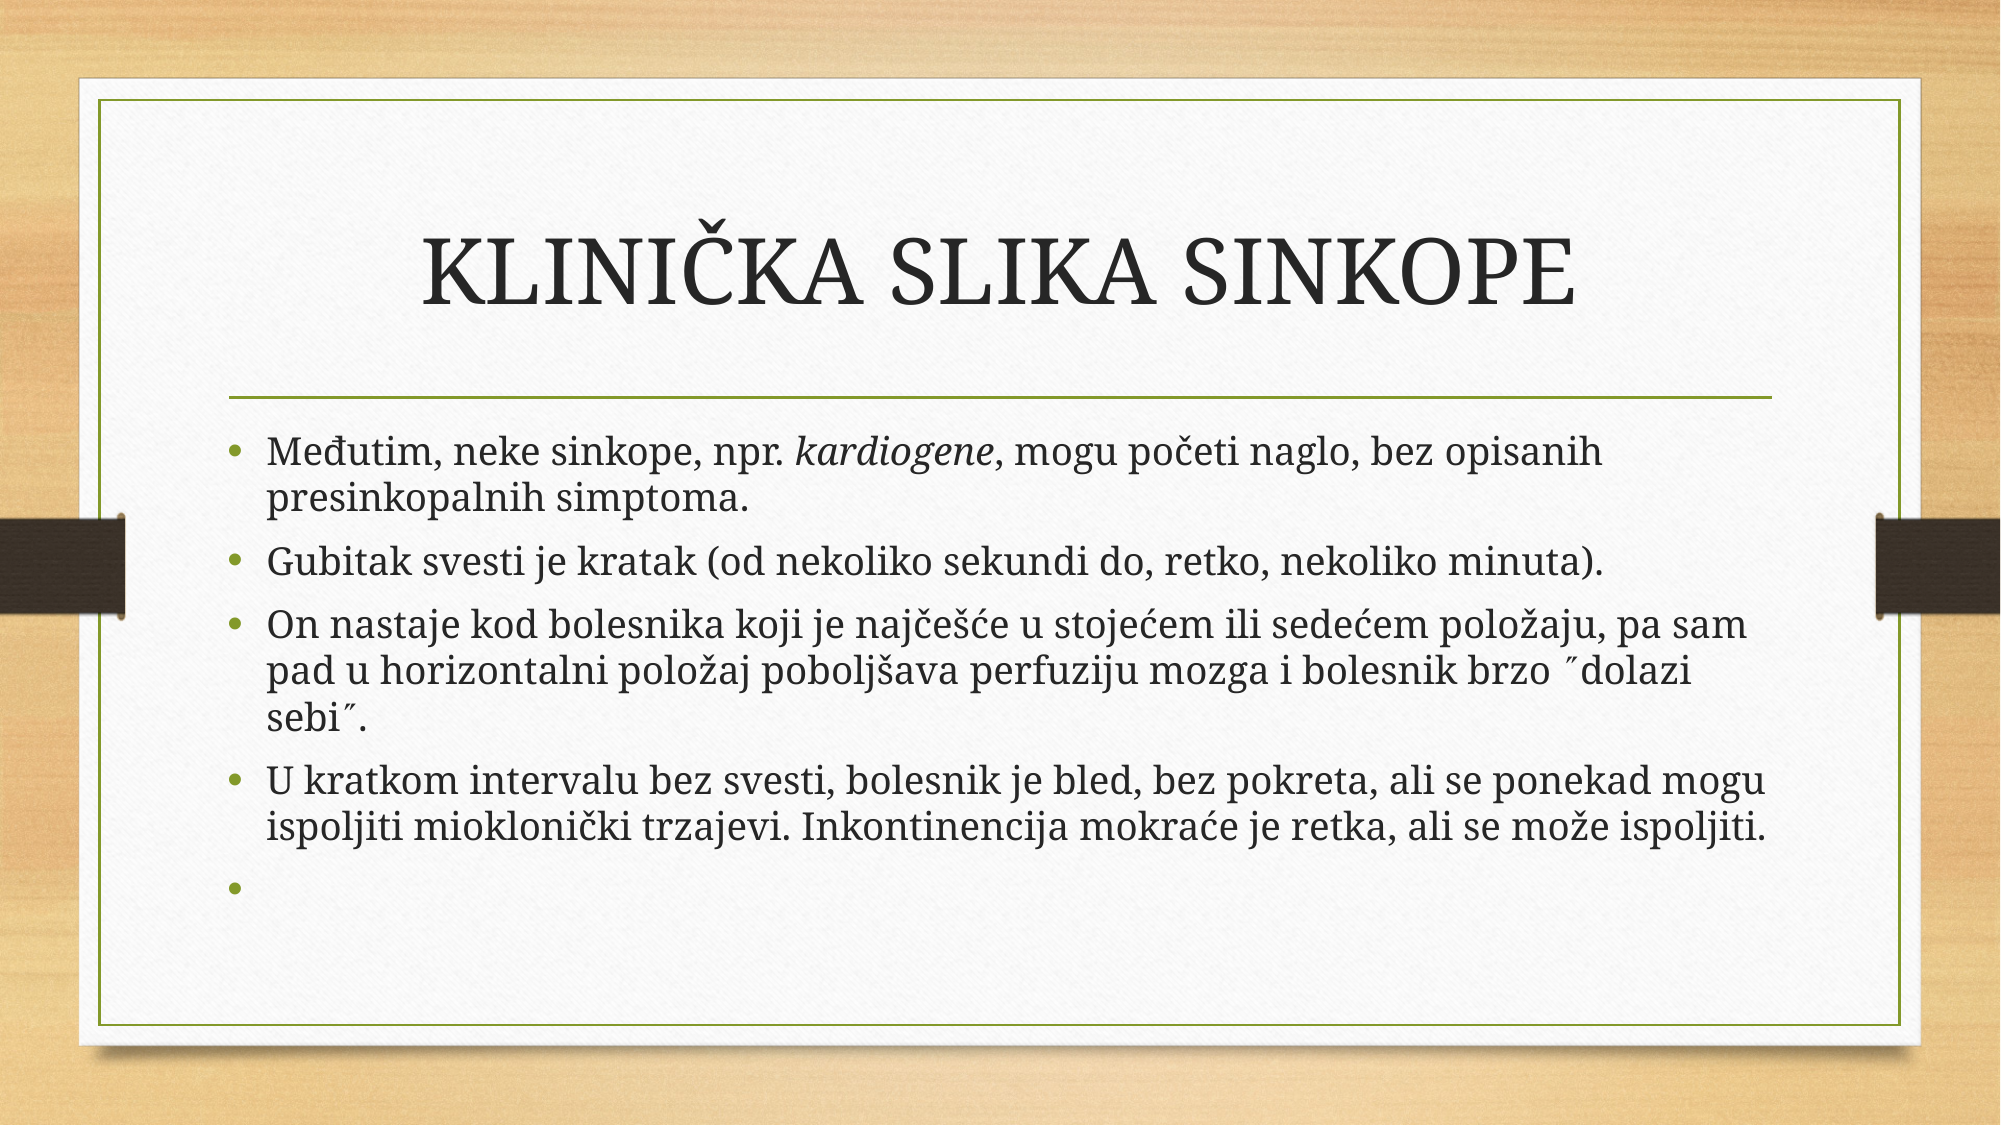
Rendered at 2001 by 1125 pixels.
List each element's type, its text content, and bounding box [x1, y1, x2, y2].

list Međutim, neke sinkope, npr. kardiogene, mogu početi naglo, bez opisanih presinkopalnih simptoma. Gubitak svesti je kratak (od nekoliko sekundi do, retko, nekoliko minuta). On nastaje kod bolesnika koji je najčešće u stojećem ili sedećem položaju, pa sam pad u horizontalni položaj poboljšava perfuziju mozga i bolesnik brzo dolazi sebi. U kratkom intervalu bez svesti, bolesnik je bled, bez pokreta, ali se ponekad mogu ispoljiti mioklonički trzajevi. Inkontinencija mokraće je retka, ali se može ispoljiti. [212, 419, 1788, 964]
picture [0, 0, 2001, 1125]
title KLINIČKA SLIKA SINKOPE [212, 161, 1788, 375]
